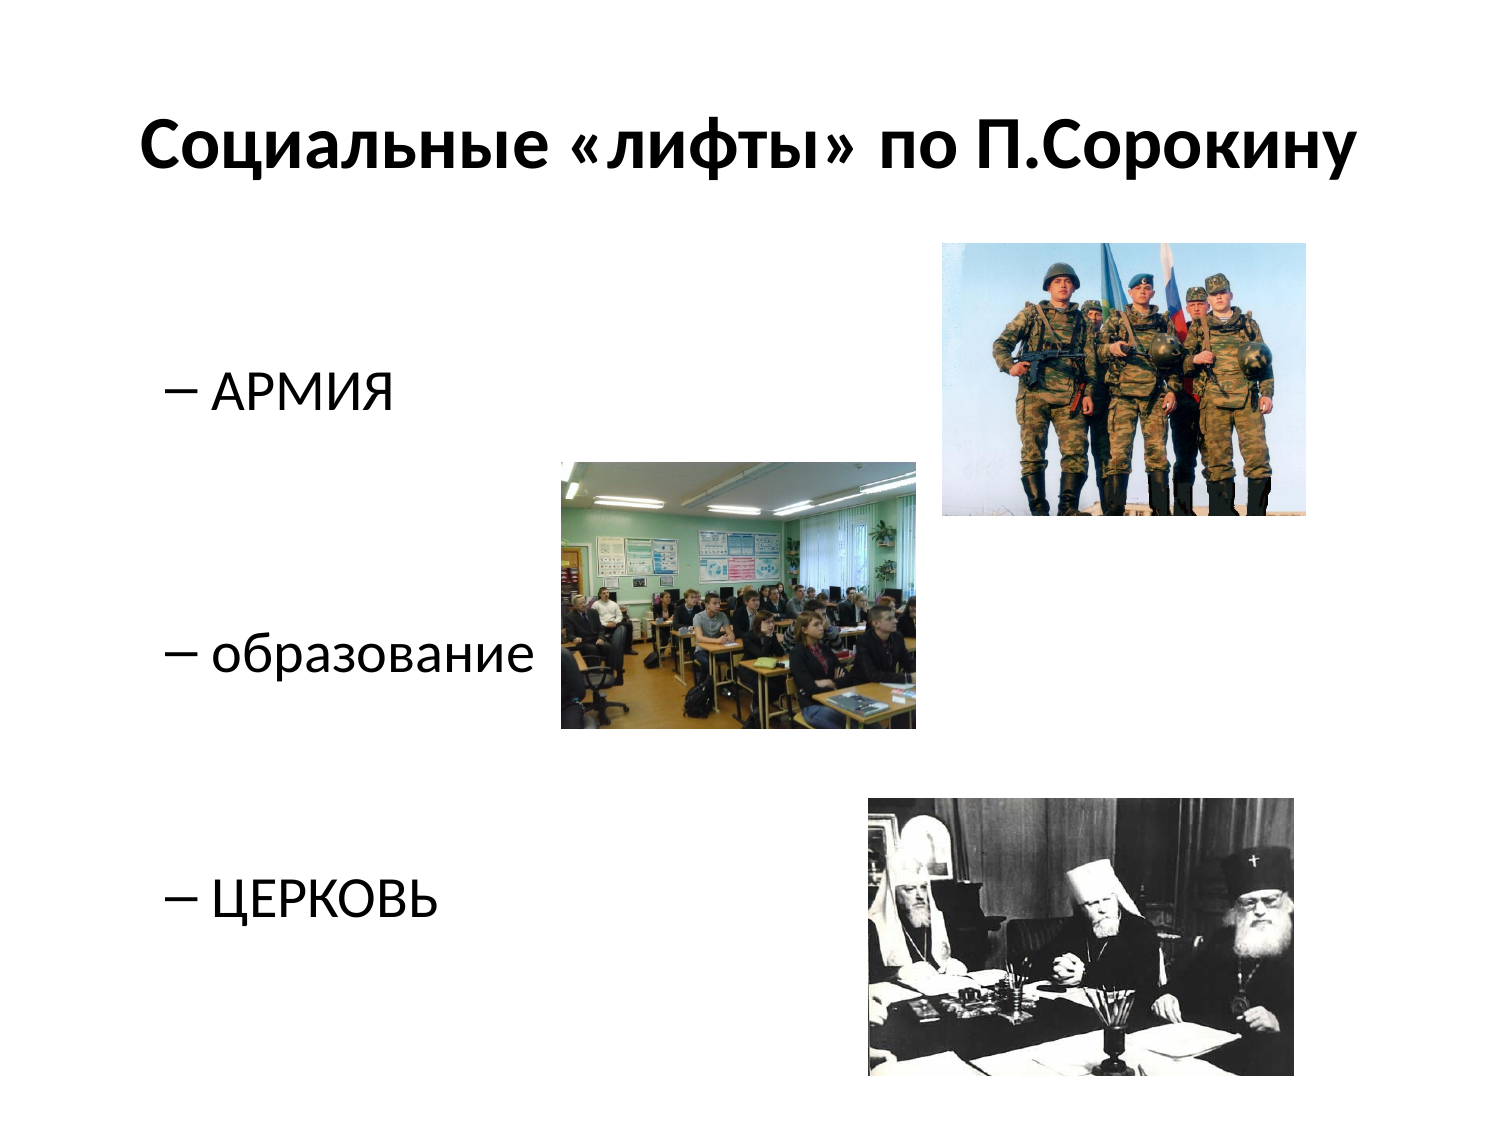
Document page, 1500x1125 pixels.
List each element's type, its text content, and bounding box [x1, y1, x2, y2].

picture [942, 243, 1306, 516]
title Социальные «лифты» по П.Сорокину [75, 45, 1425, 233]
picture [867, 798, 1294, 1076]
picture [560, 462, 916, 729]
list АРМИЯ образование ЦЕРКОВЬ [75, 262, 1425, 1005]
